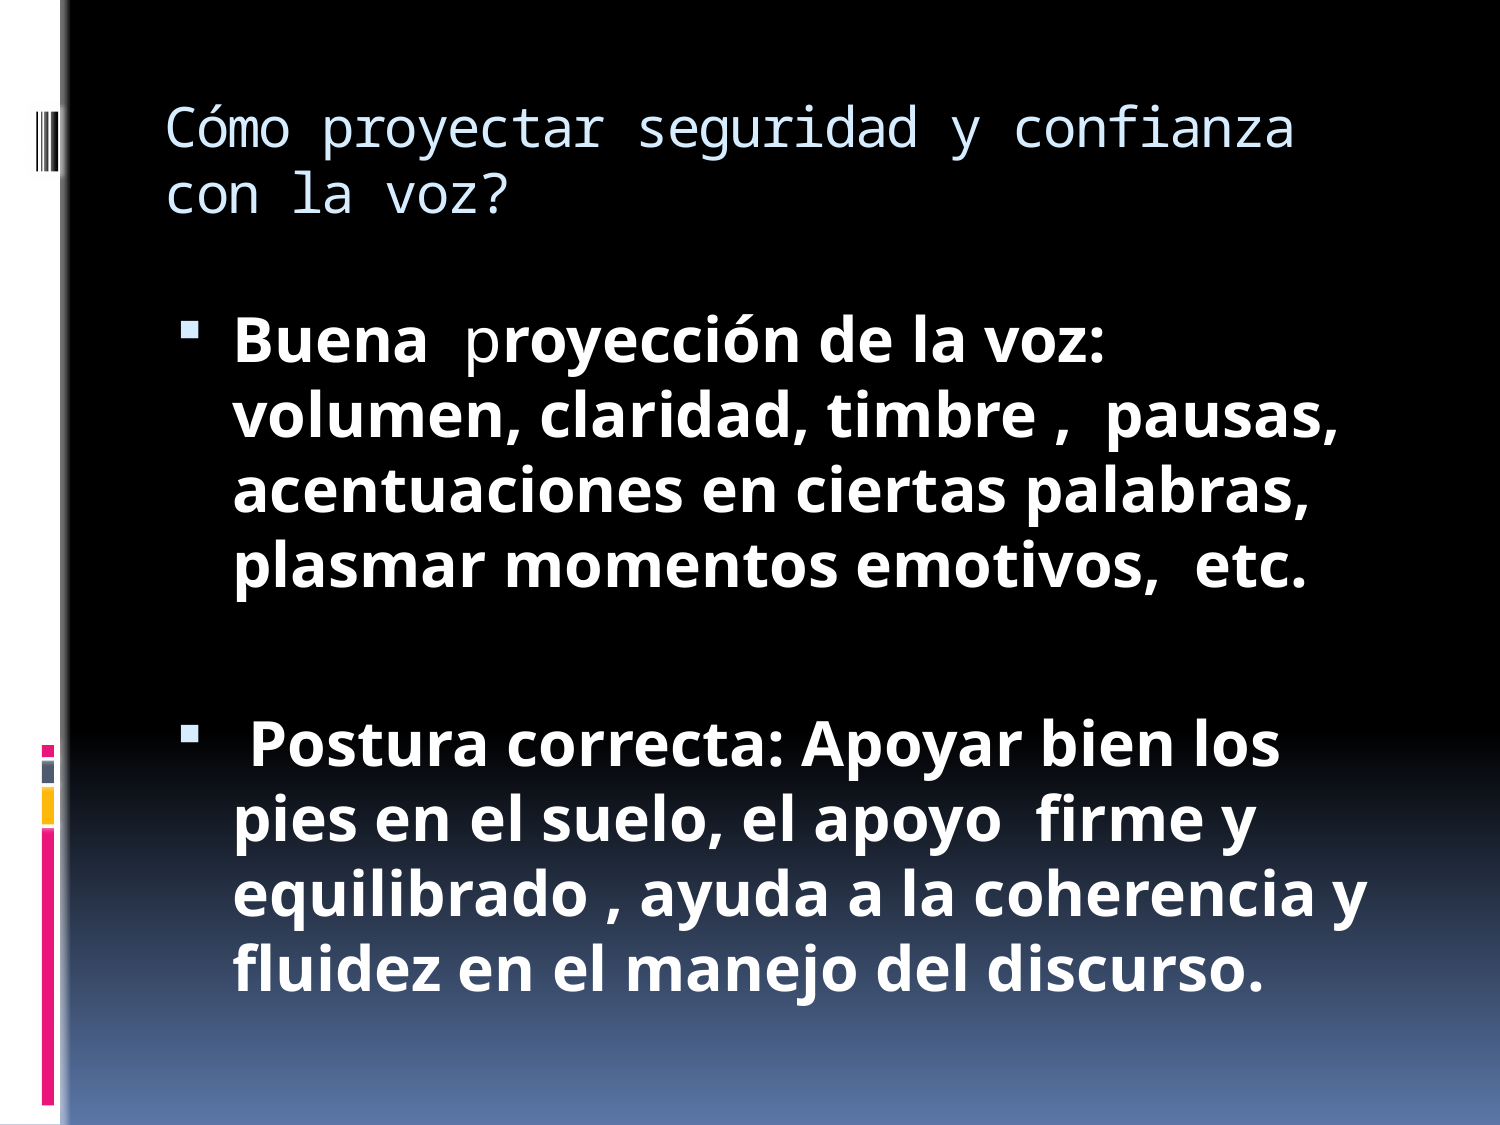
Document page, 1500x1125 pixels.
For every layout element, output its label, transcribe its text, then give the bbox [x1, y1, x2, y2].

title Cómo proyectar seguridad y confianza con la voz? [150, 83, 1425, 234]
list Buena proyección de la voz: volumen, claridad, timbre , pausas, acentuaciones en ciertas palabras, plasmar momentos emotivos, etc. Postura correcta: Apoyar bien los pies en el suelo, el apoyo firme y equilibrado , ayuda a la coherencia y fluidez en el manejo del discurso. Conocerse, auto-evaluarse [150, 292, 1425, 1043]
